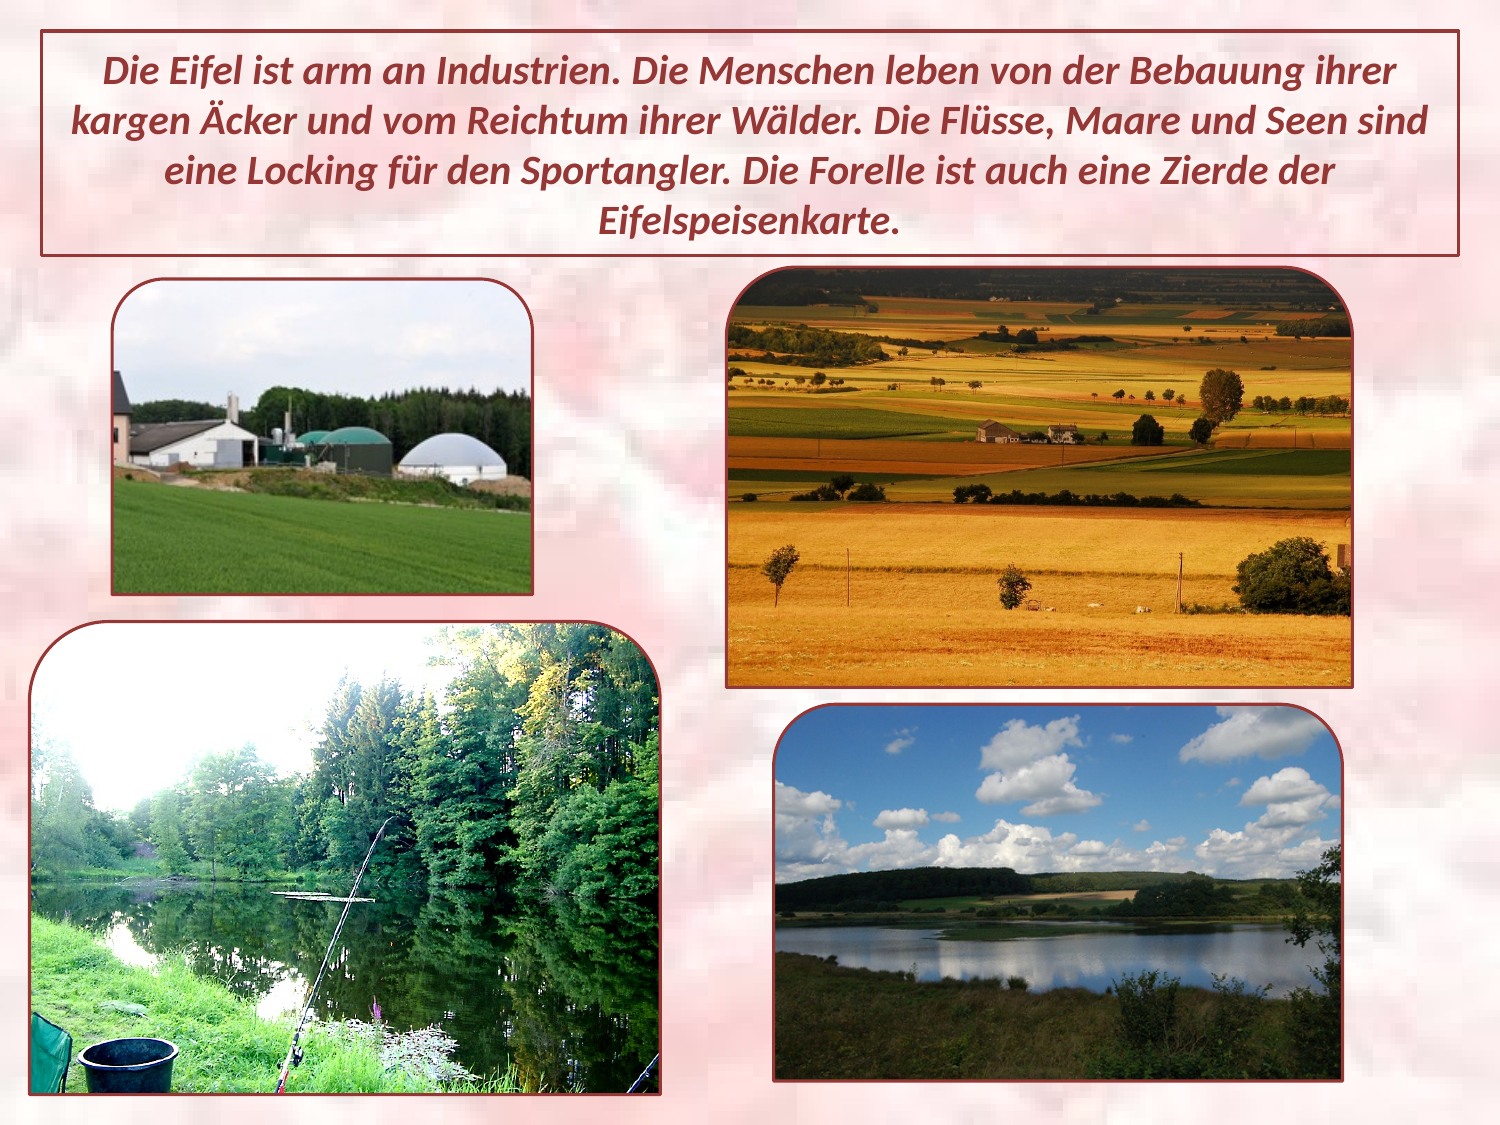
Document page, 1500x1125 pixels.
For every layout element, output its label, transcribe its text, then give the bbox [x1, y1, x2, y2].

picture [0, 0, 1500, 1125]
title Die Eifel ist arm an Industrien. Die Menschen leben von der Bebauung ihrer kargen Äcker und vom Reichtum ihrer Wälder. Die Flüsse, Maare und Seen sind eine Locking für den Sportangler. Die Forelle ist auch eine Zierde der Eifelspeisenkarte. [41, 30, 1459, 256]
